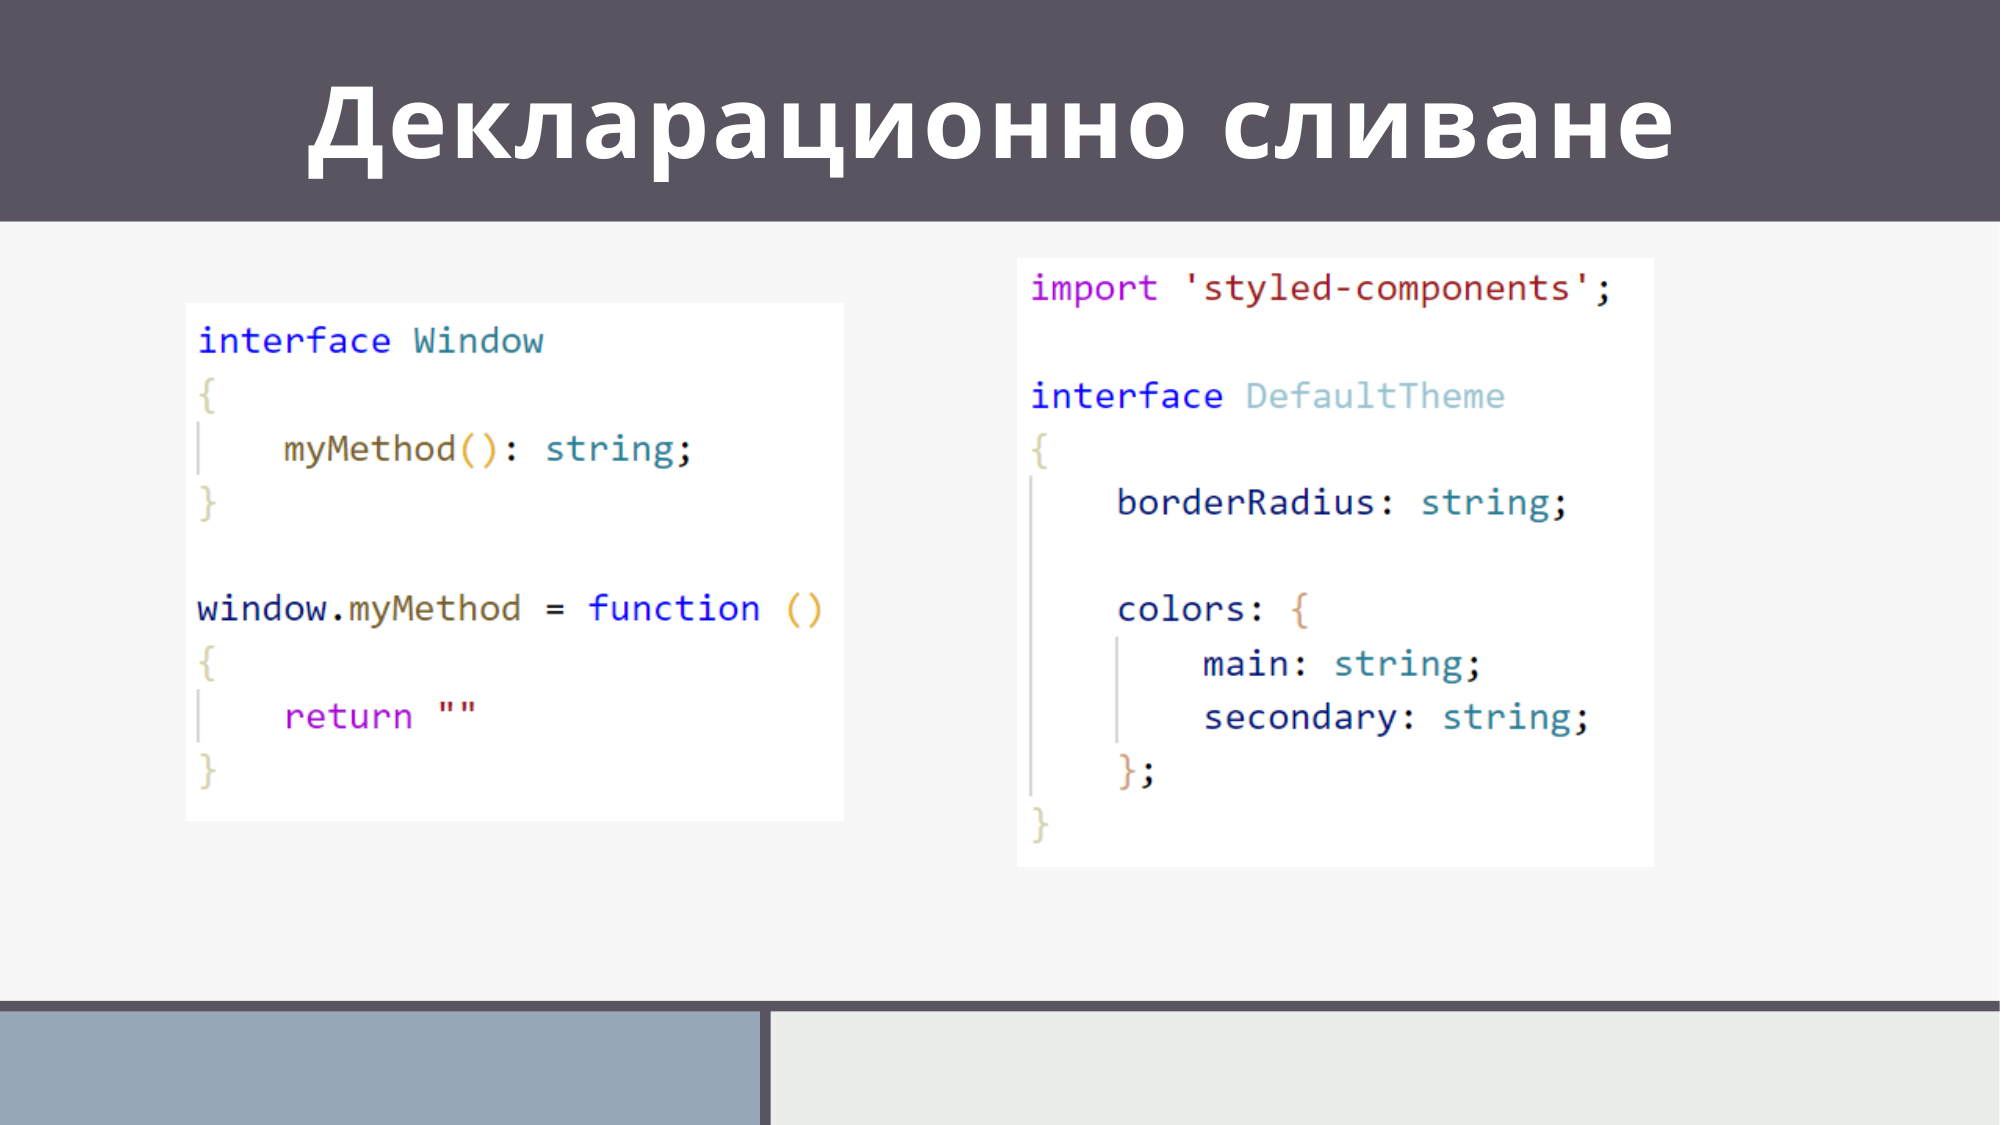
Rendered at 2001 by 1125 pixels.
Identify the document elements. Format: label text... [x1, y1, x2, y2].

title Декларационно сливане [92, 15, 1895, 207]
picture [1017, 258, 1655, 867]
picture [186, 303, 844, 822]
